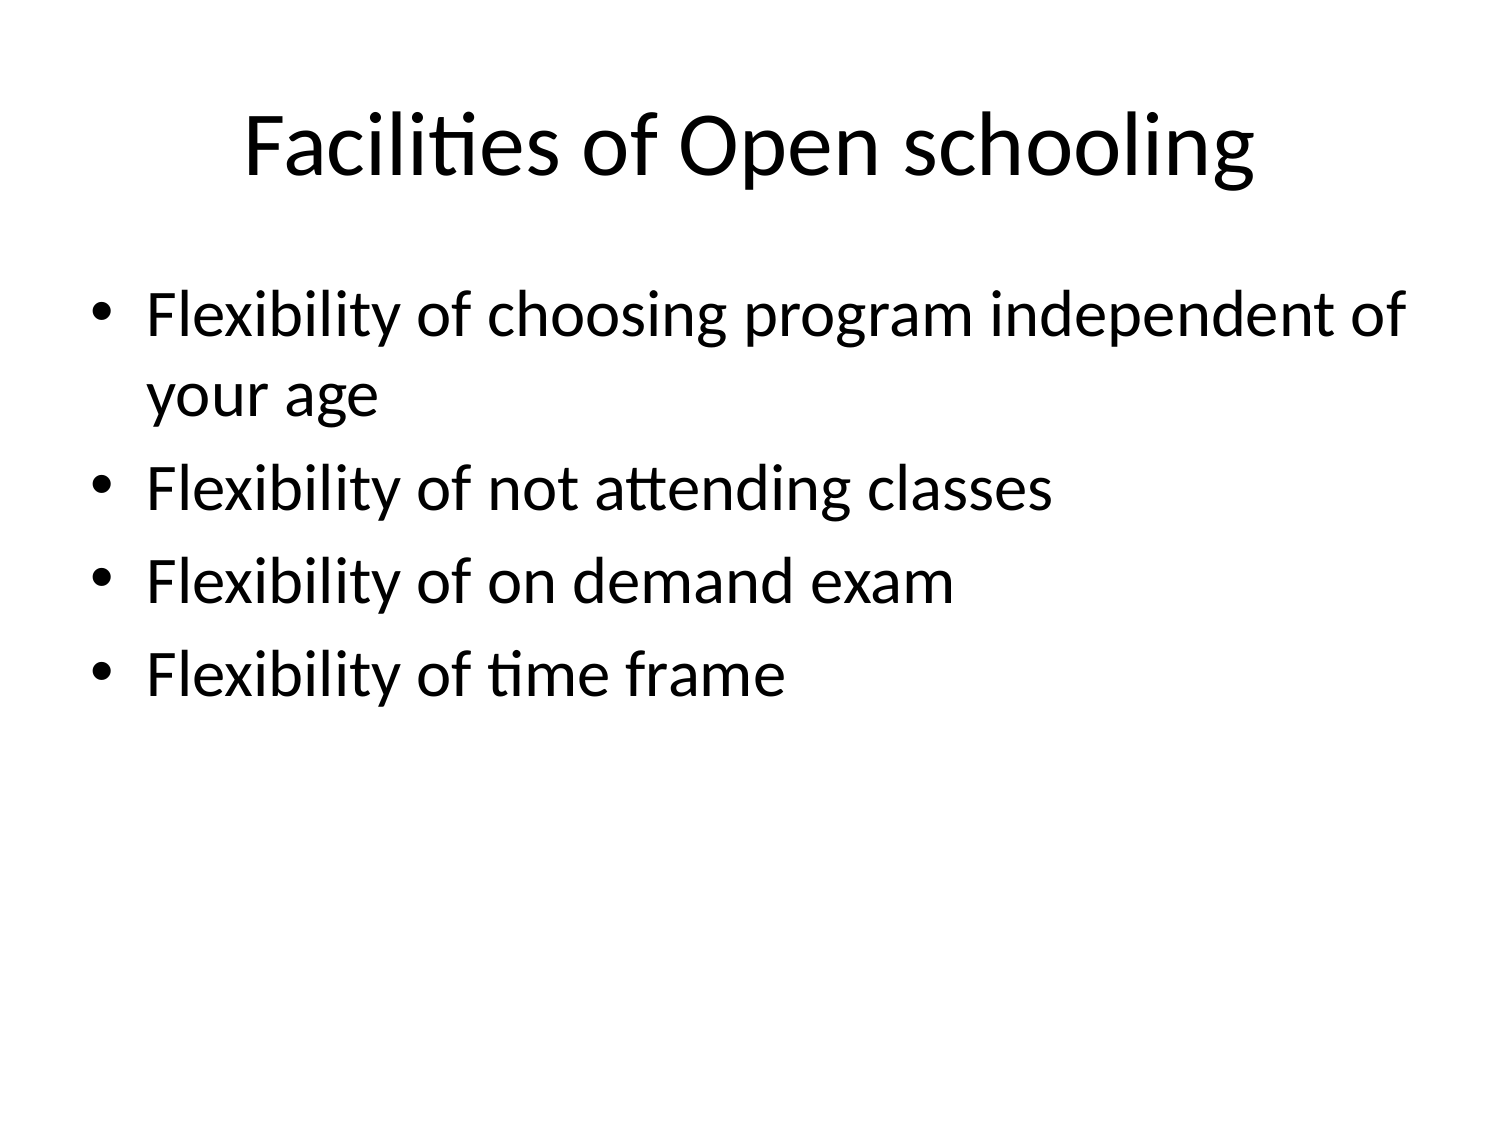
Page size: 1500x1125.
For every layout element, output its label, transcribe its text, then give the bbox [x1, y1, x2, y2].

title Facilities of Open schooling [75, 45, 1425, 233]
list Flexibility of choosing program independent of your age Flexibility of not attending classes Flexibility of on demand exam Flexibility of time frame [75, 262, 1425, 1005]
